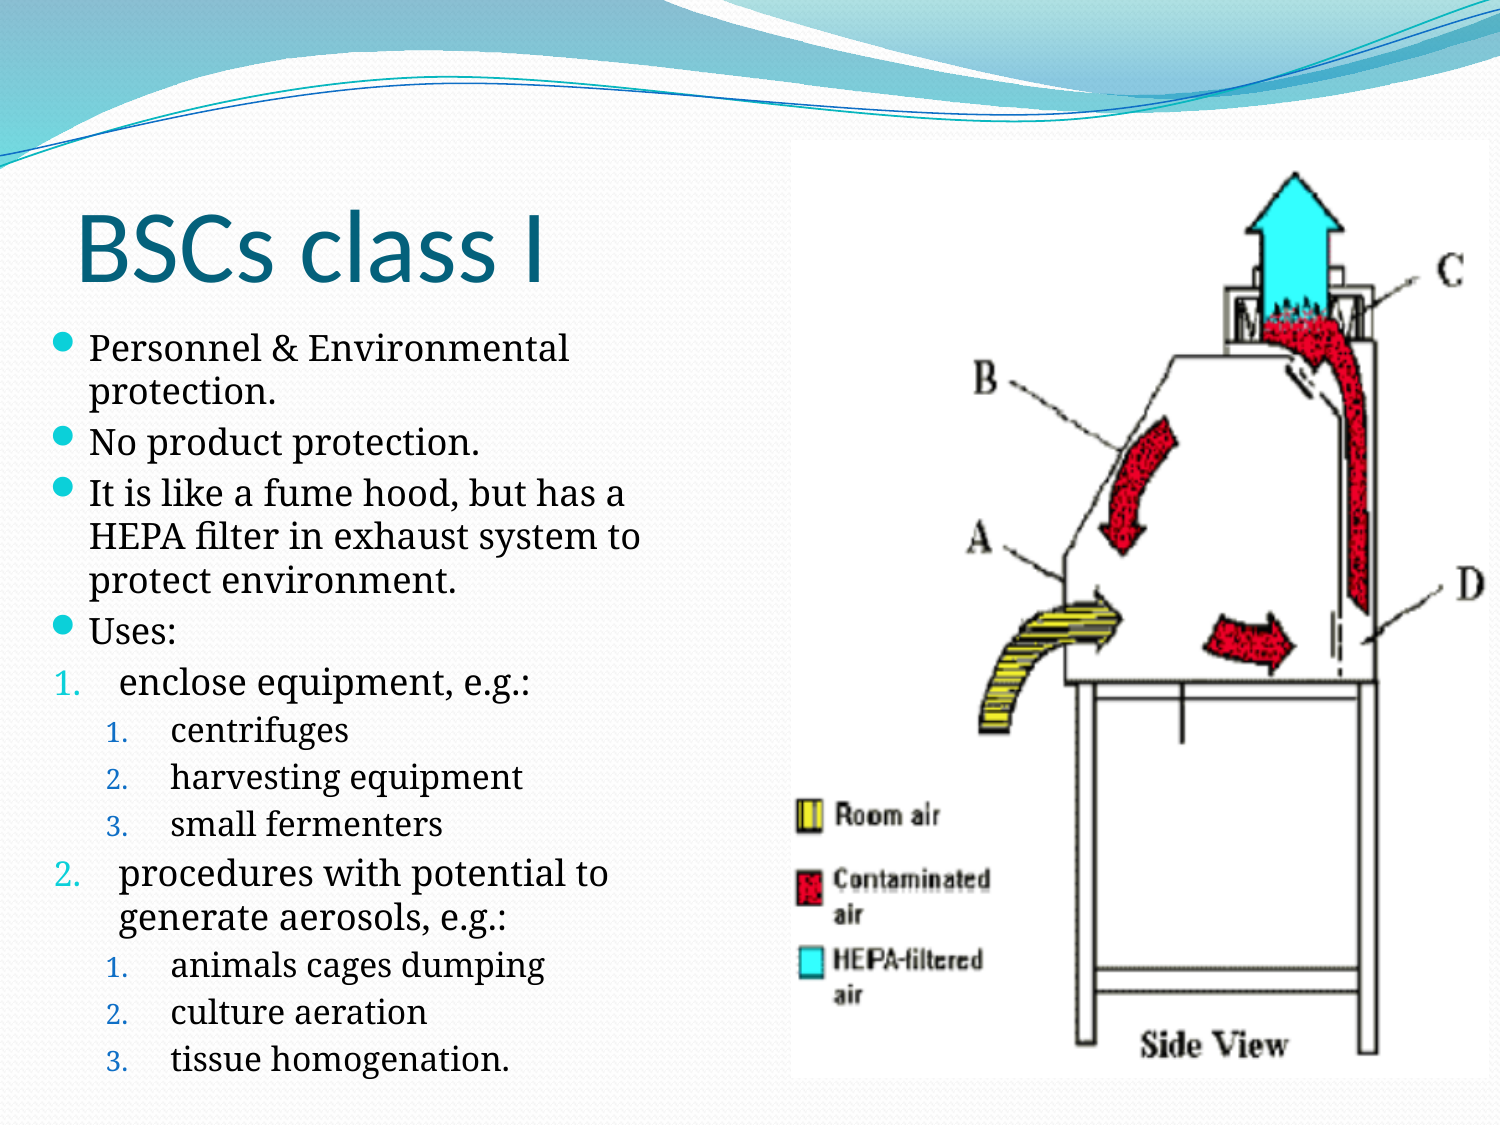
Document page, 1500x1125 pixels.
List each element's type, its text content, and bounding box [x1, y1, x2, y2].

picture [791, 140, 1489, 1079]
list Personnel & Environmental protection. No product protection. It is like a fume hood, but has a HEPA filter in exhaust system to protect environment. Uses: enclose equipment, e.g.: centrifuges harvesting equipment small fermenters procedures with potential to generate aerosols, e.g.: animals cages dumping culture aeration tissue homogenation. [35, 317, 739, 1090]
title BSCs class I [75, 115, 1425, 303]
